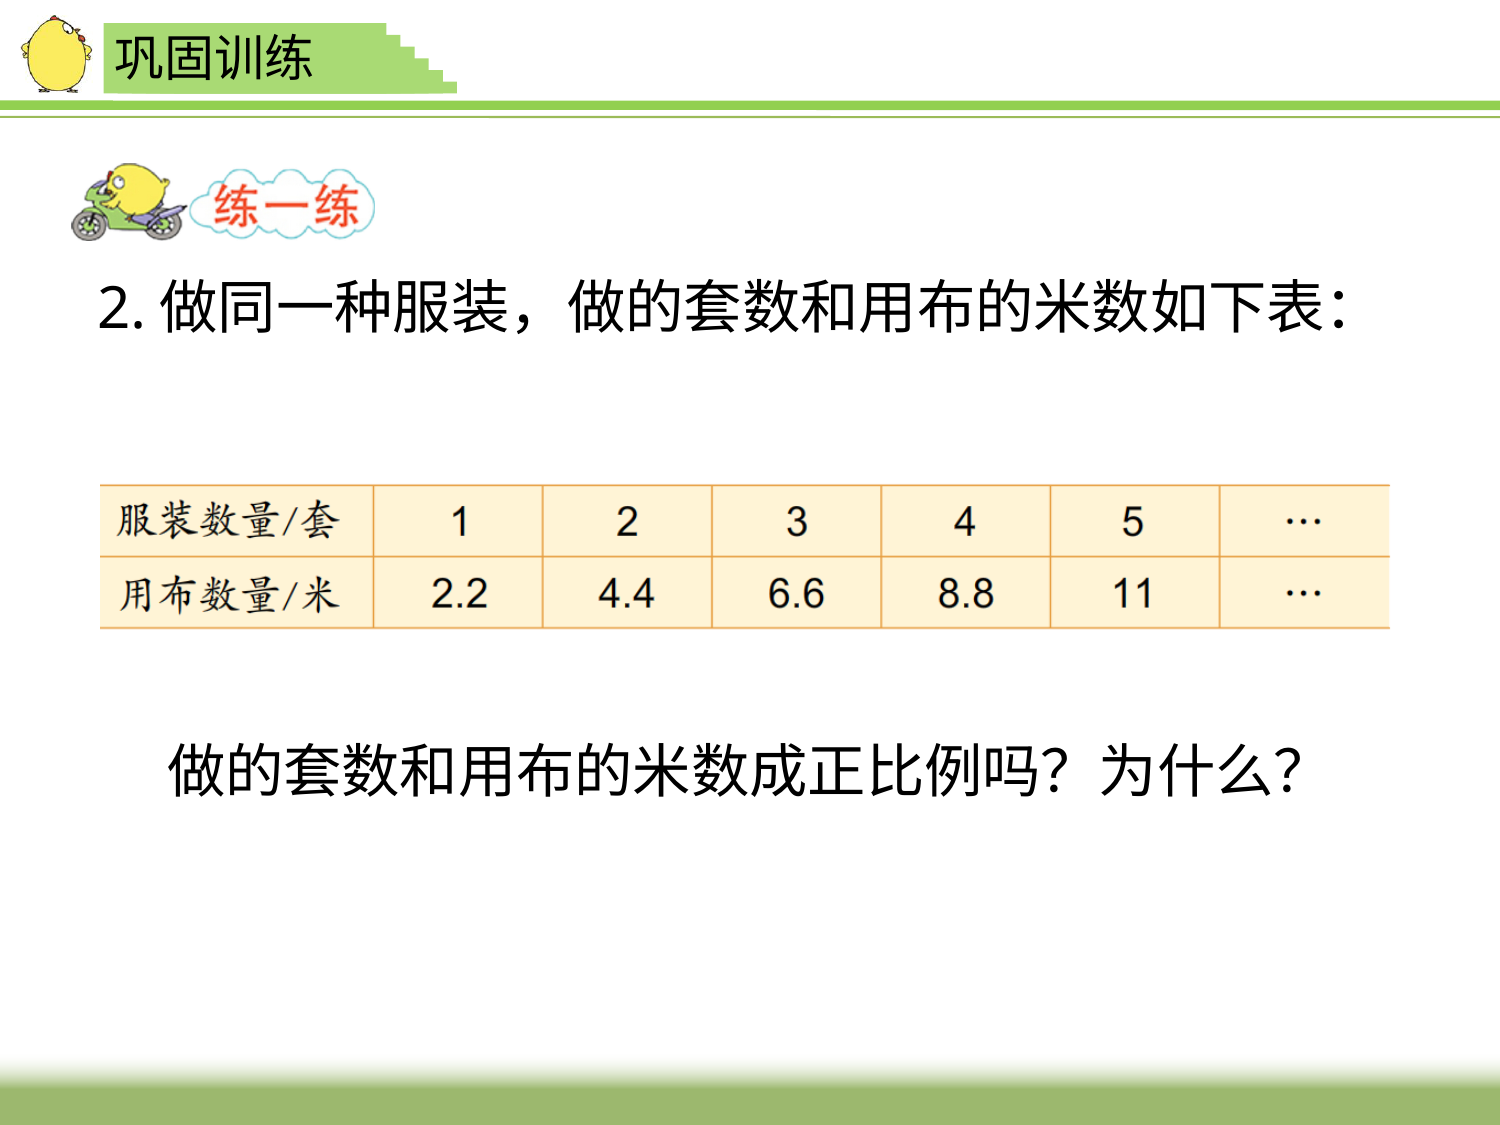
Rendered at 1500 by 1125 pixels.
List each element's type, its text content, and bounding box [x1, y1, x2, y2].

list 巩固训练 [99, 3, 733, 110]
picture [20, 15, 93, 93]
picture [100, 472, 1400, 633]
text_box 做的套数和用布的米数成正比例吗？为什么？ [152, 726, 1336, 812]
title 2.做同一种服装，做的套数和用布的米数如下表： [81, 210, 1442, 399]
picture [71, 163, 375, 241]
